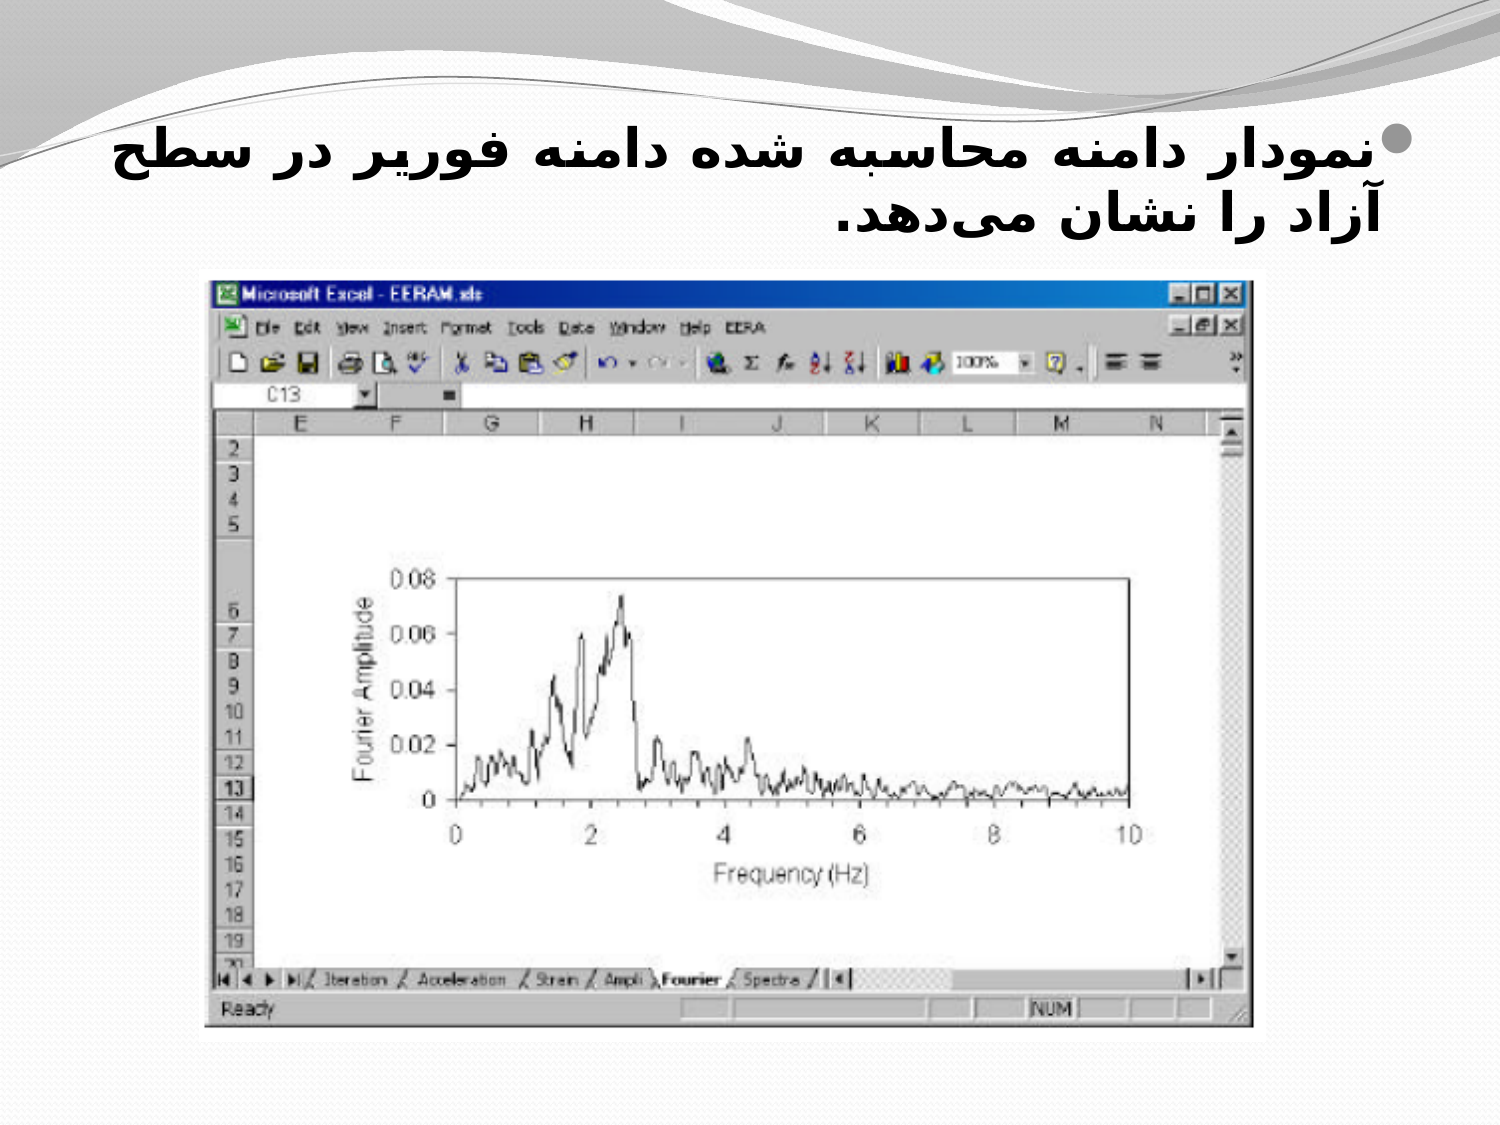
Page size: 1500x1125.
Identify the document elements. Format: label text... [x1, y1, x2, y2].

picture [198, 269, 1266, 1042]
list نمودار دامنه محاسبه شده دامنه فوریر در سطح آزاد را نشان می‌دهد. [93, 105, 1444, 826]
